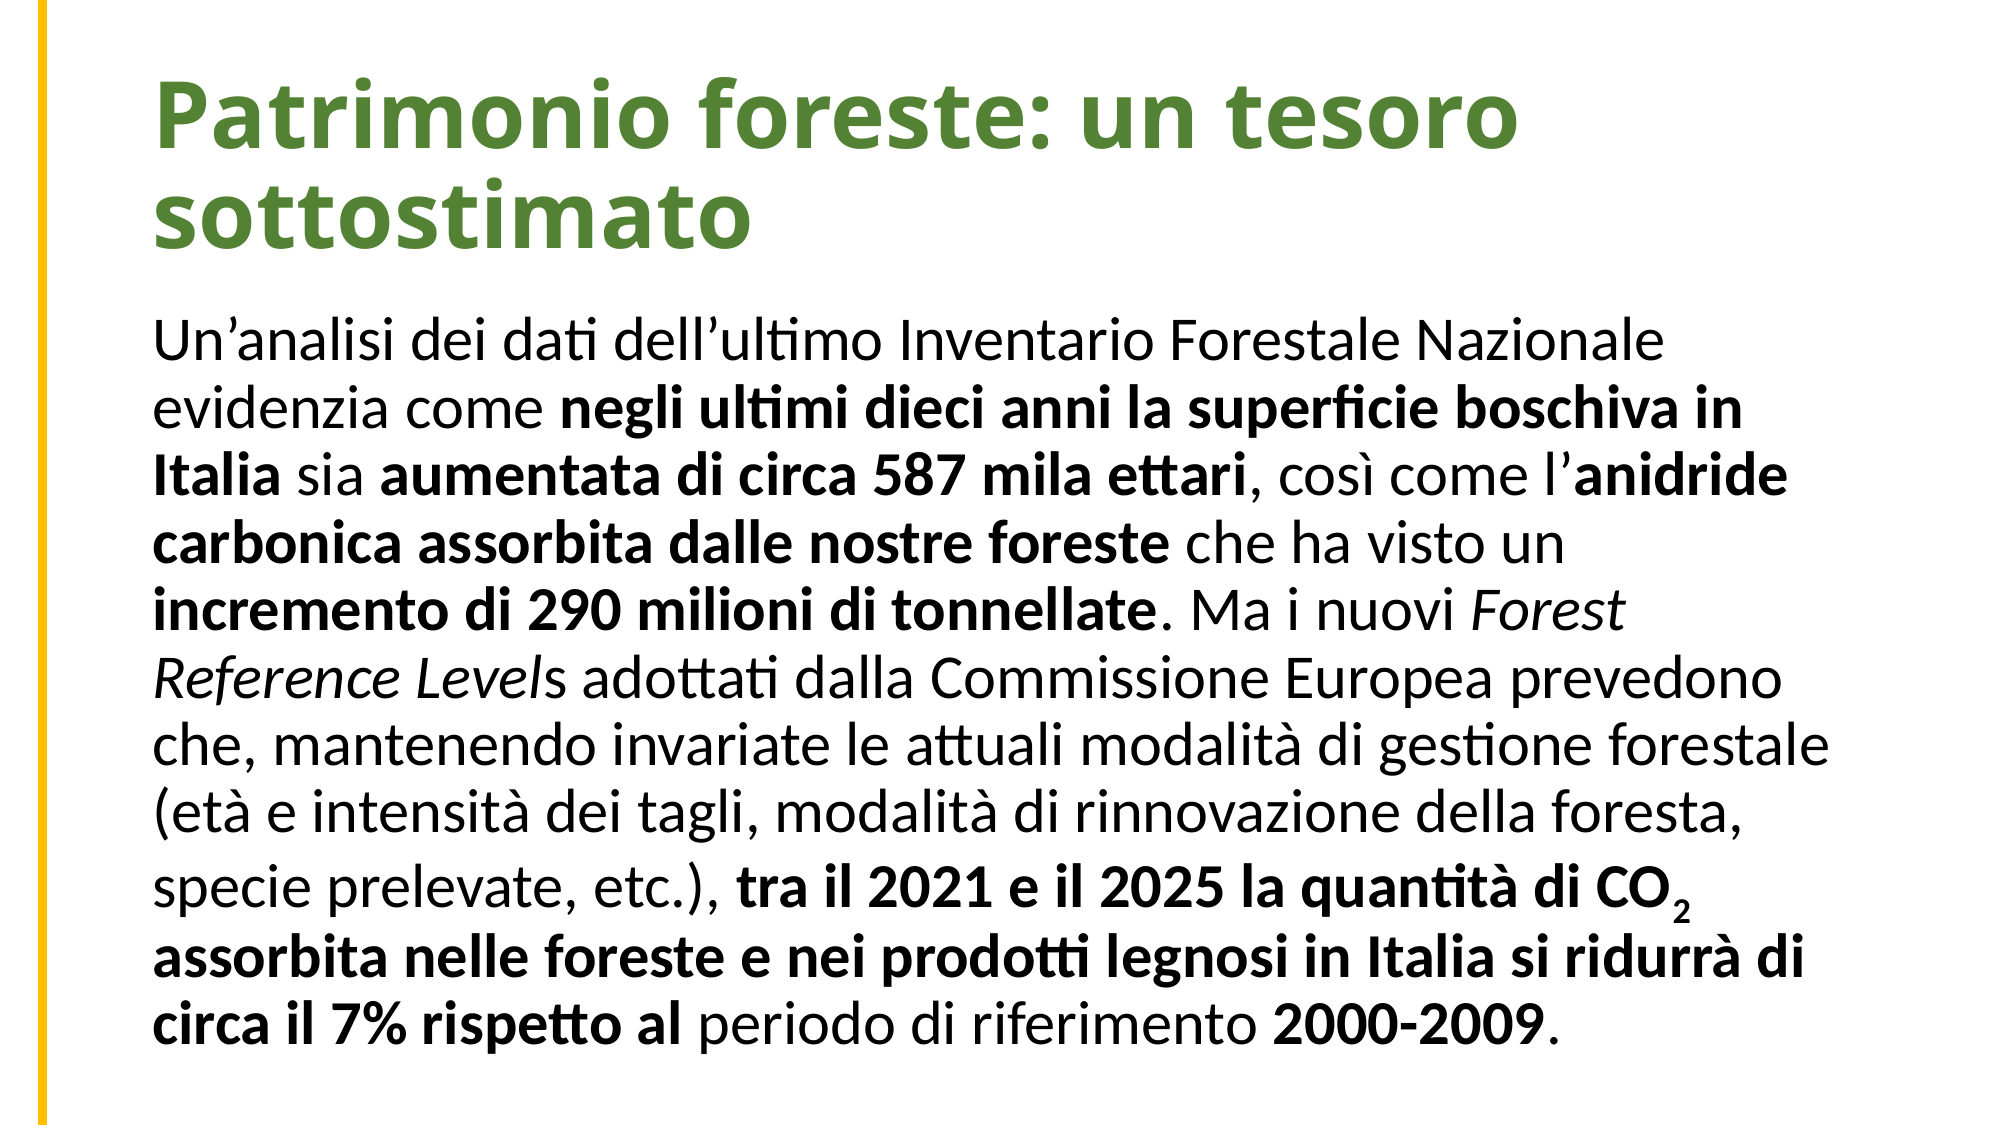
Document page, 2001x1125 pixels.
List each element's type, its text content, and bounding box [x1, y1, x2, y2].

list Un’analisi dei dati dell’ultimo Inventario Forestale Nazionale evidenzia come negli ultimi dieci anni la superficie boschiva in Italia sia aumentata di circa 587 mila ettari, così come l’anidride carbonica assorbita dalle nostre foreste che ha visto un incremento di 290 milioni di tonnellate. Ma i nuovi Forest Reference Levels adottati dalla Commissione Europea prevedono che, mantenendo invariate le attuali modalità di gestione forestale (età e intensità dei tagli, modalità di rinnovazione della foresta, specie prelevate, etc.), tra il 2021 e il 2025 la quantità di CO2 assorbita nelle foreste e nei prodotti legnosi in Italia si ridurrà di circa il 7% rispetto al periodo di riferimento 2000-2009. [137, 299, 1863, 1101]
text_box Patrimonio foreste: un tesoro sottostimato [137, 59, 1863, 278]
